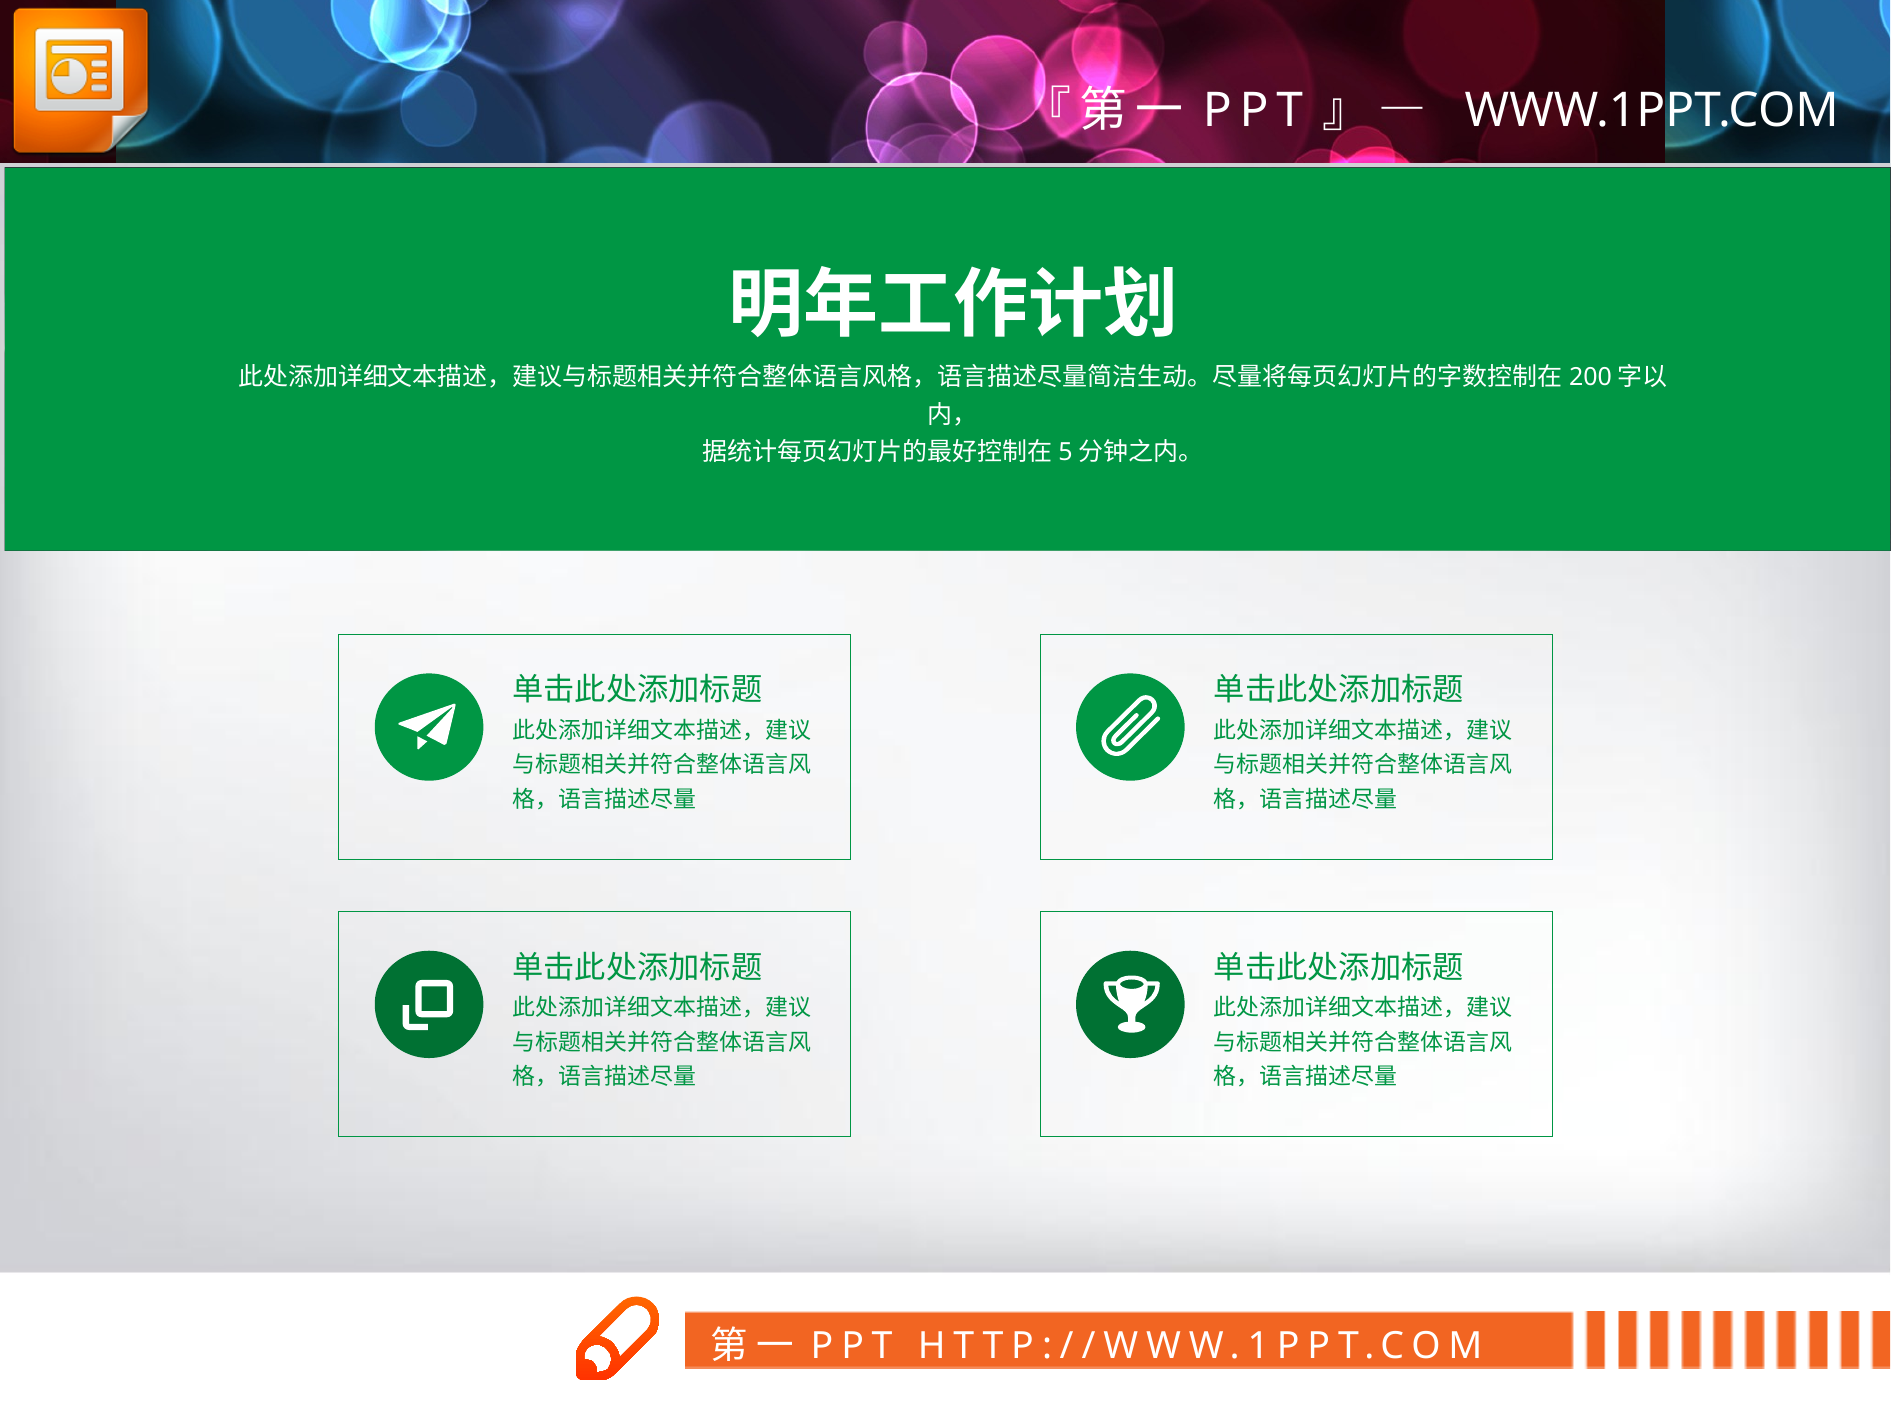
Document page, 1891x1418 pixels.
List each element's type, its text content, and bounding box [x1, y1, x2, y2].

text_box [1039, 634, 1552, 859]
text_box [374, 950, 484, 1059]
text_box [1039, 911, 1552, 1137]
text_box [512, 948, 814, 1114]
text_box [374, 673, 484, 781]
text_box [1213, 670, 1516, 837]
text_box [1076, 673, 1185, 781]
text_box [512, 670, 814, 837]
text_box [4, 167, 1891, 551]
text_box [338, 911, 851, 1137]
picture [0, 0, 1891, 1275]
text_box 此处添加详细文本描述，建议与标题相关并符合整体语言风格，语言描述尽量简洁生动。尽量将每页幻灯片的字数控制在200字以内， 据统计每页幻灯片的最好控制在5分钟之内。 [217, 353, 1689, 428]
text_box [417, 736, 428, 750]
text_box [1075, 950, 1185, 1059]
text_box [398, 703, 456, 745]
text_box [338, 634, 851, 859]
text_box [1213, 948, 1516, 1114]
picture [685, 1311, 1891, 1369]
text_box 明年工作计划 [330, 262, 1576, 353]
text_box [1101, 695, 1161, 756]
